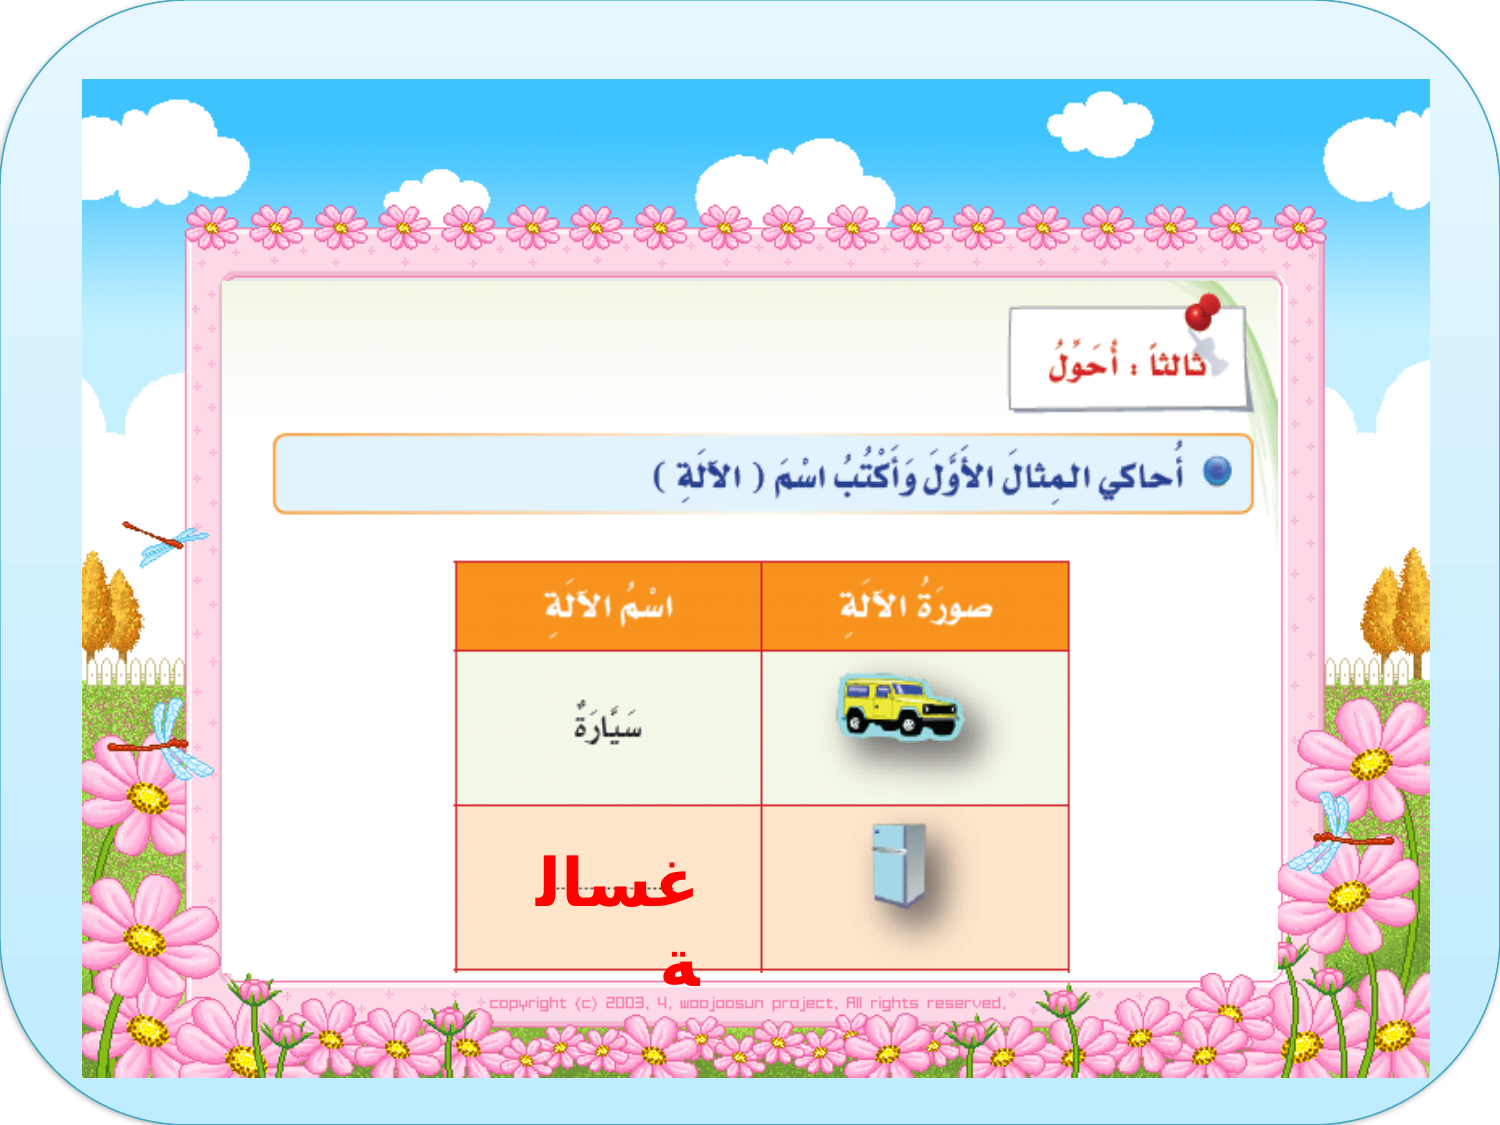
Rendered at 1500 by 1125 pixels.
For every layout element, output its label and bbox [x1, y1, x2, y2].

picture [81, 79, 1430, 1079]
text_box [0, 0, 1500, 1125]
